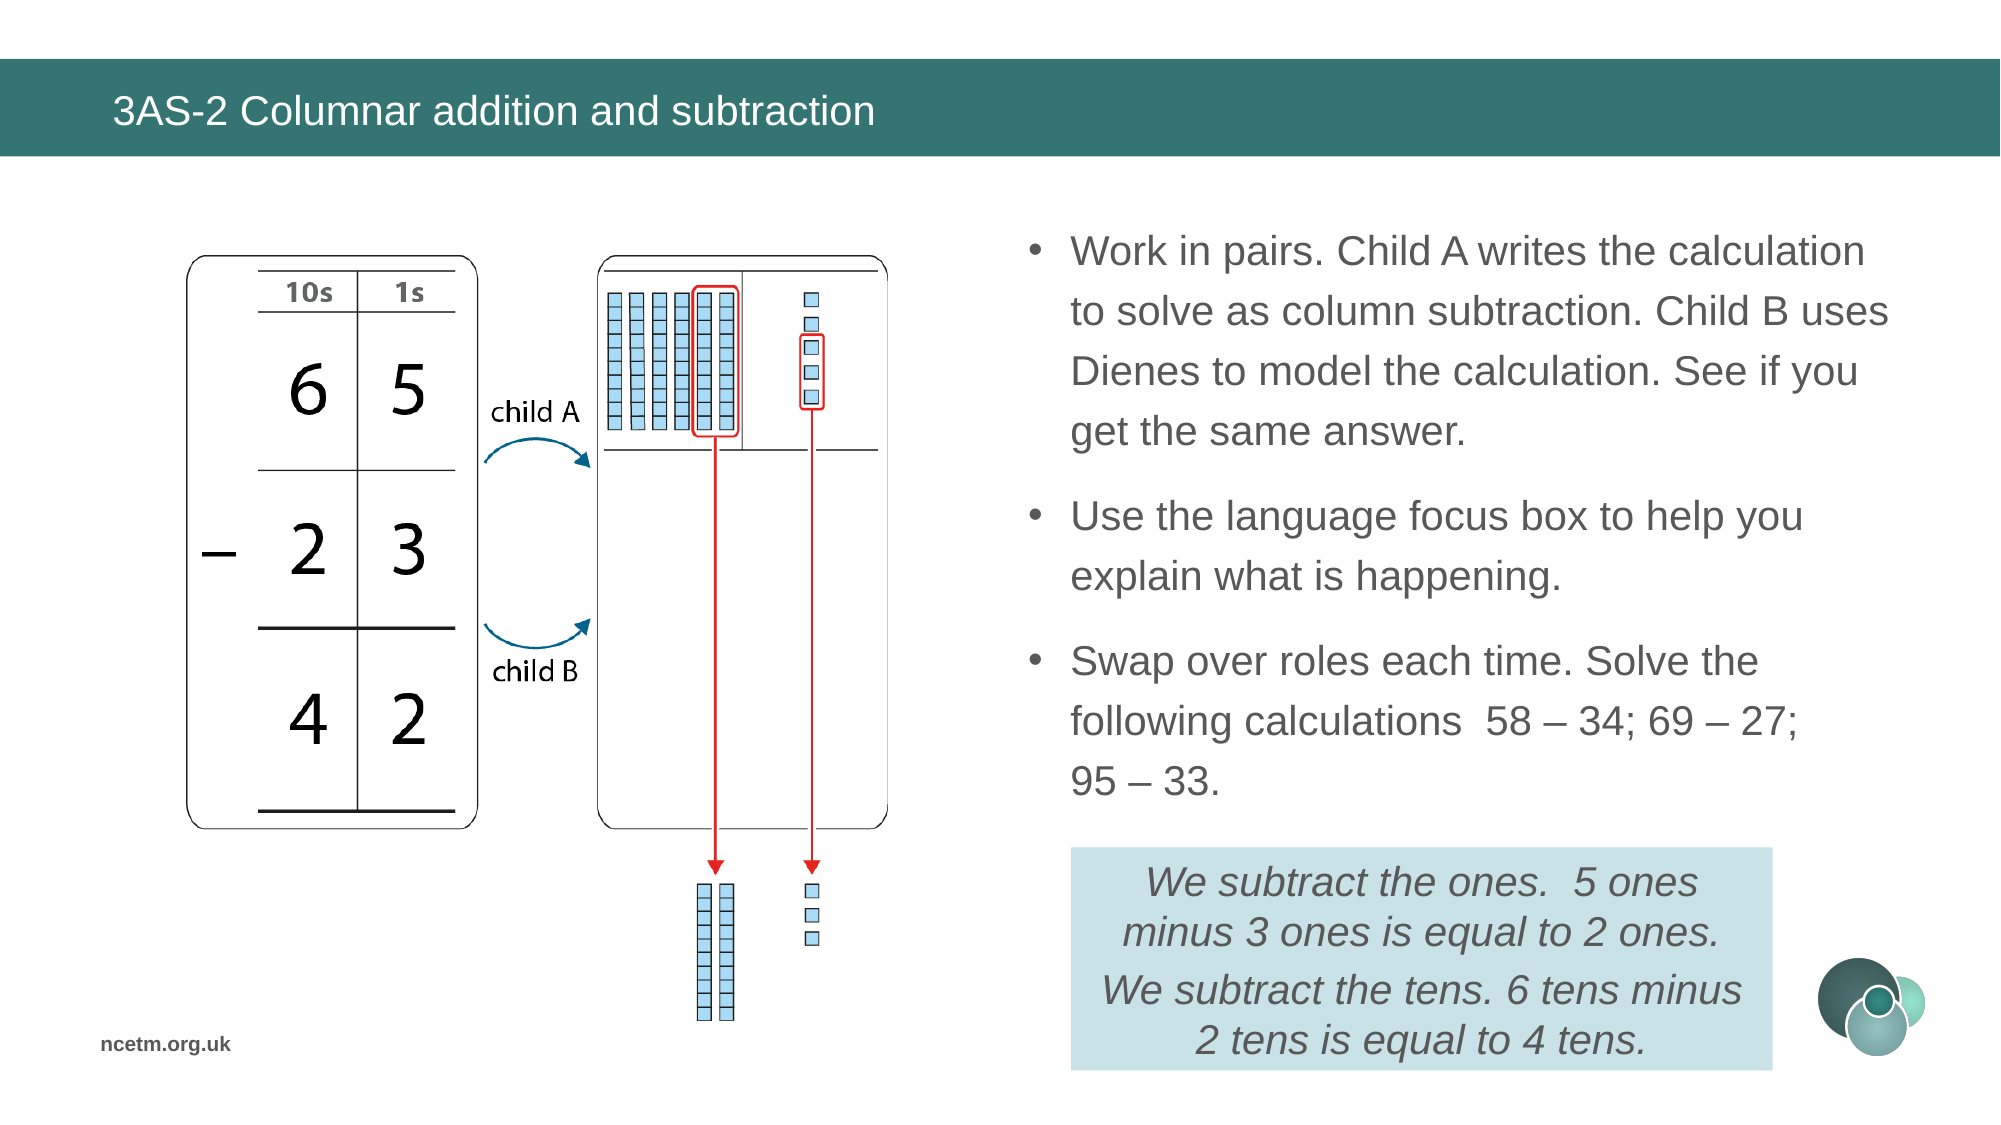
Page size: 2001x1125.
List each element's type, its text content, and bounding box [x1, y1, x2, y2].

text_box Work in pairs. Child A writes the calculation to solve as column subtraction. Child B uses Dienes to model the calculation. See if you get the same answer. Use the language focus box to help you explain what is happening. Swap over roles each time. Solve the following calculations 58 – 34; 69 – 27; 95 – 33. [1013, 206, 1922, 880]
picture [1818, 958, 1925, 1056]
picture [186, 255, 889, 1021]
title 3AS-2 Columnar addition and subtraction [97, 76, 1945, 147]
text_box We subtract the ones. 5 ones minus 3 ones is equal to 2 ones. We subtract the tens. 6 tens minus 2 tens is equal to 4 tens. [1071, 847, 1773, 1071]
